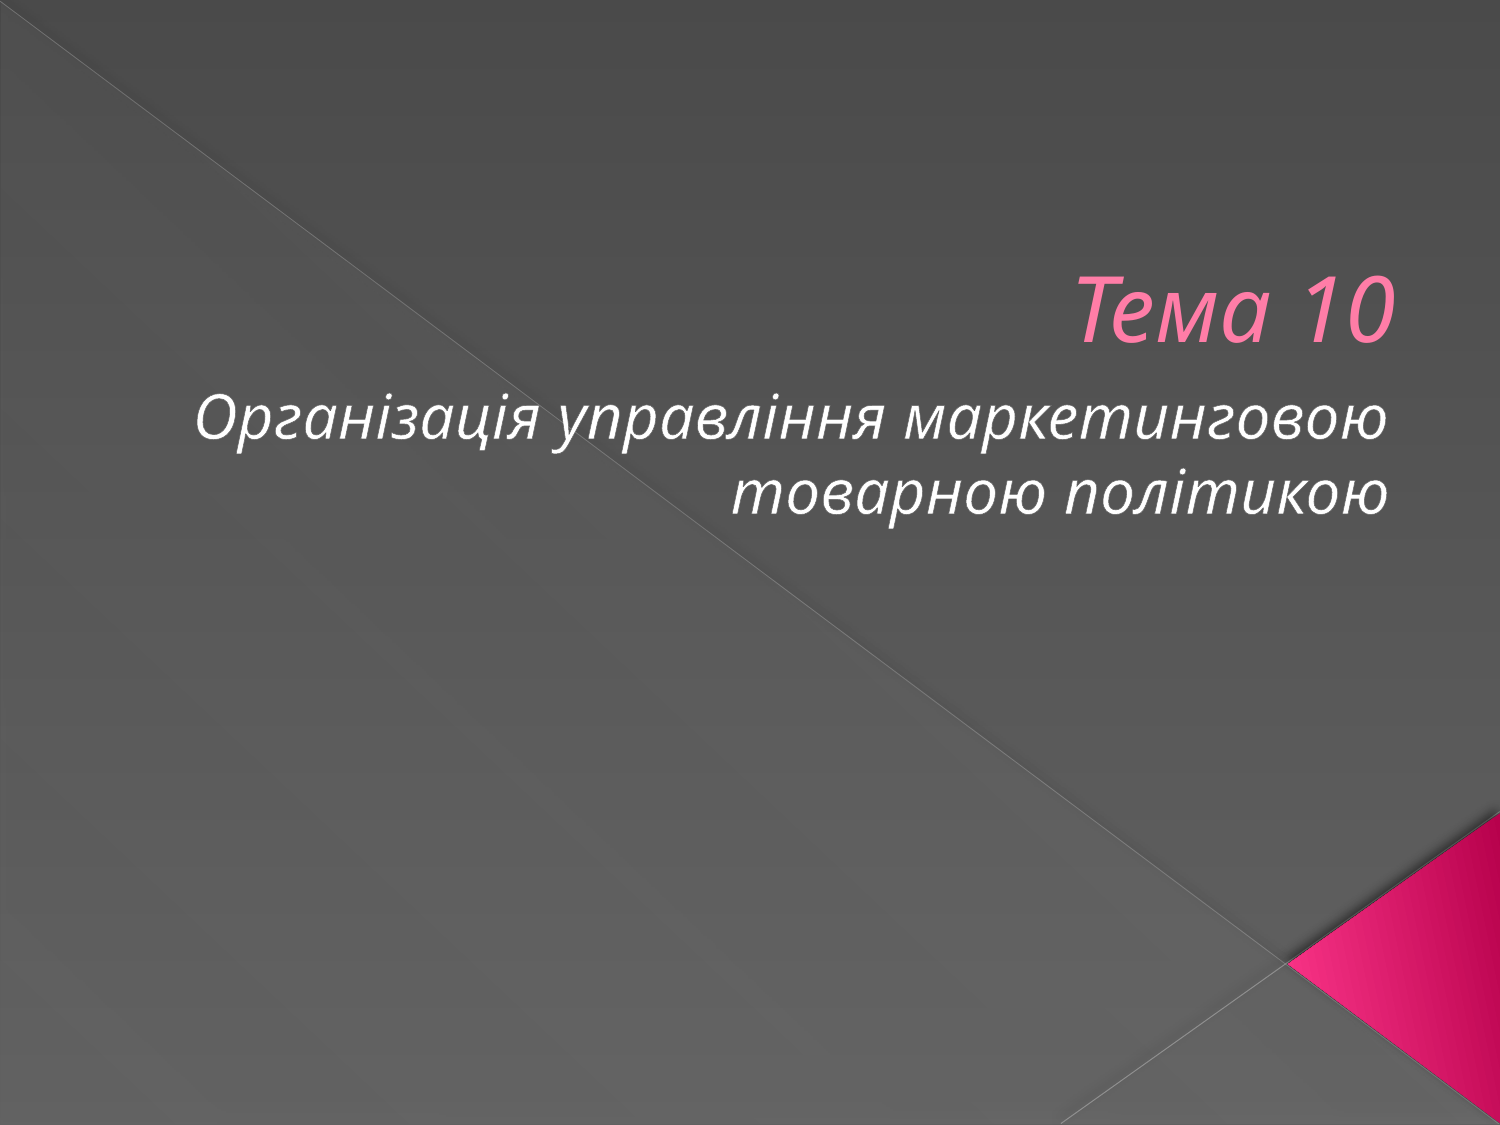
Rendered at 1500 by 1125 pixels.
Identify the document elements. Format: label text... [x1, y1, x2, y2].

title Тема 10 [88, 127, 1412, 369]
subtitle Організація управління маркетинговою товарною політикою [88, 369, 1412, 657]
